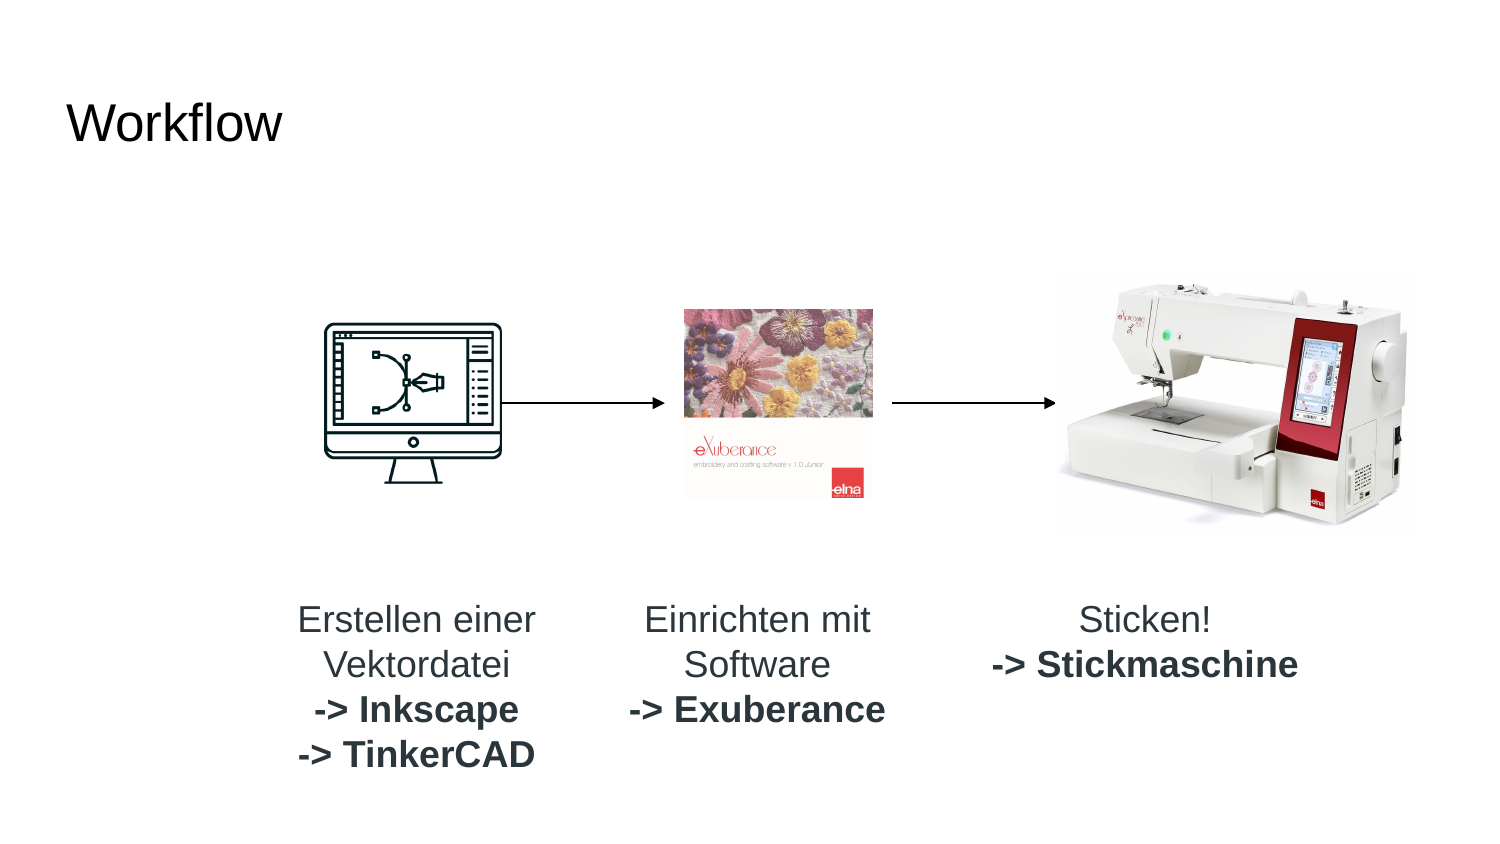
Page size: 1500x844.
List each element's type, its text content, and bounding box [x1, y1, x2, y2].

picture [1055, 272, 1417, 534]
picture [684, 308, 873, 498]
text_box Erstellen einer Vektordatei -> Inkscape -> TinkerCAD [253, 580, 581, 648]
text_box Einrichten mit Software -> Exuberance [606, 579, 909, 674]
picture [323, 314, 502, 492]
title Workflow [51, 72, 1449, 167]
text_box Sticken! -> Stickmaschine [964, 580, 1326, 648]
